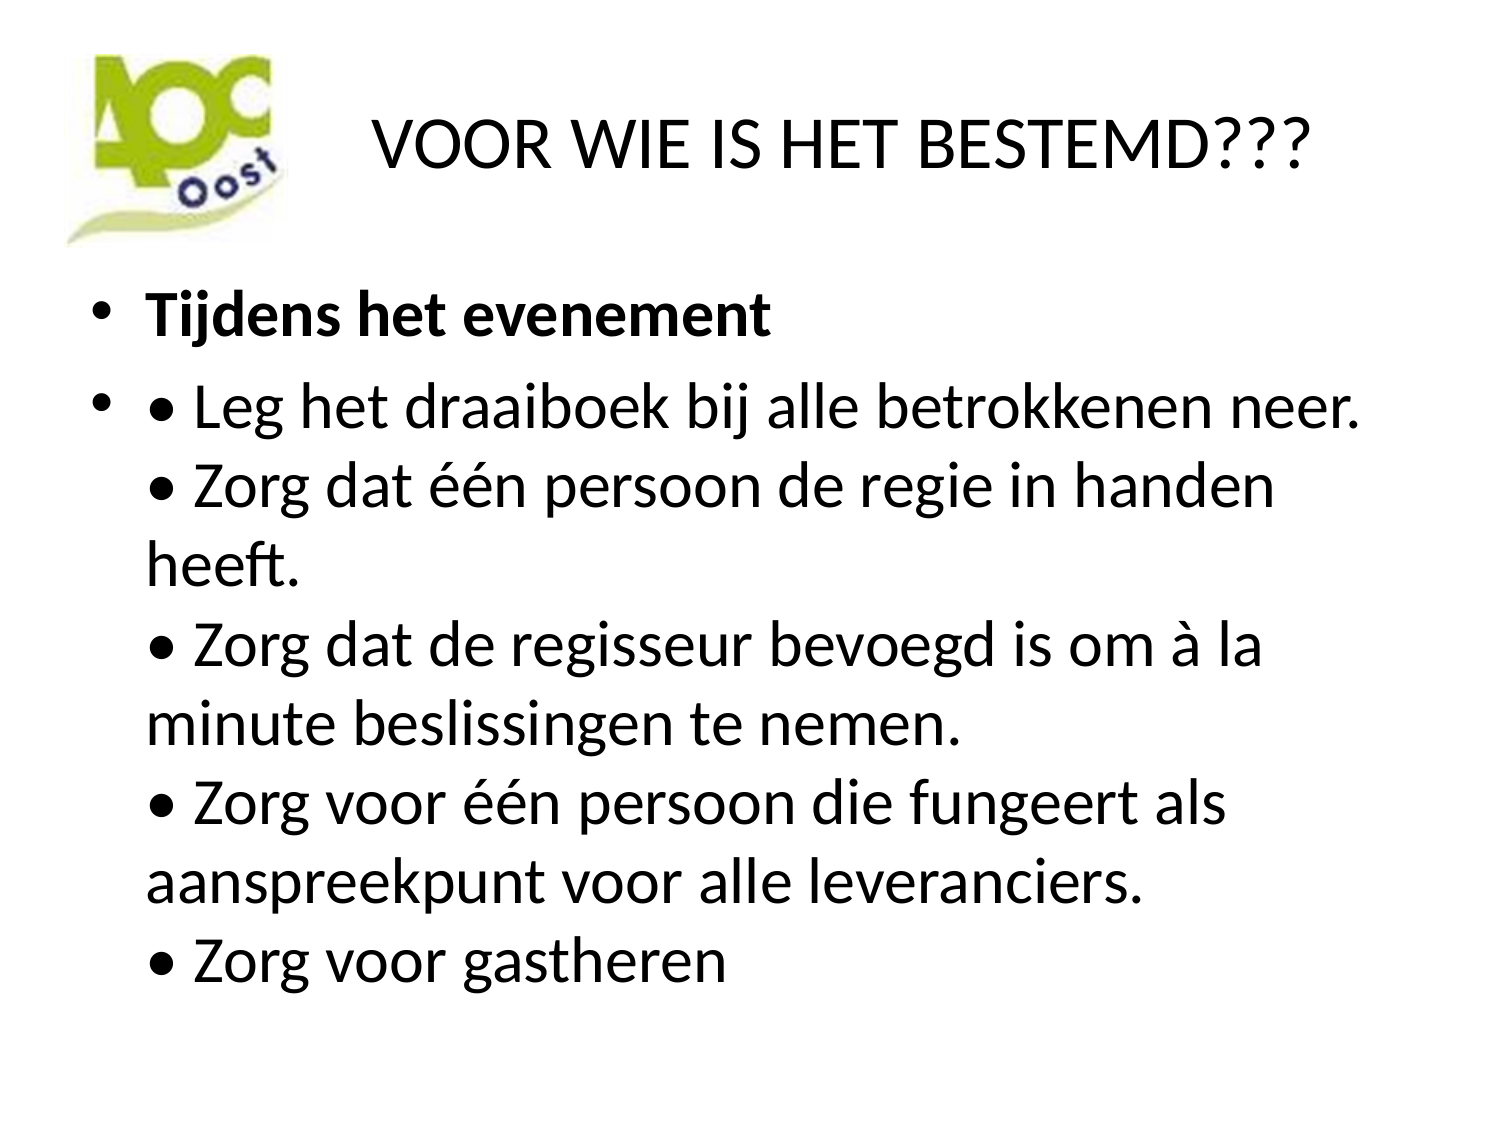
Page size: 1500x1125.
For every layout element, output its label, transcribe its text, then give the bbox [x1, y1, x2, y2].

picture [64, 54, 291, 249]
list Tijdens het evenement • Leg het draaiboek bij alle betrokkenen neer. • Zorg dat één persoon de regie in handen heeft. • Zorg dat de regisseur bevoegd is om à la minute beslissingen te nemen. • Zorg voor één persoon die fungeert als aanspreekpunt voor alle leveranciers. • Zorg voor gastheren [75, 262, 1425, 1005]
title VOOR WIE IS HET BESTEMD??? [75, 45, 1425, 233]
